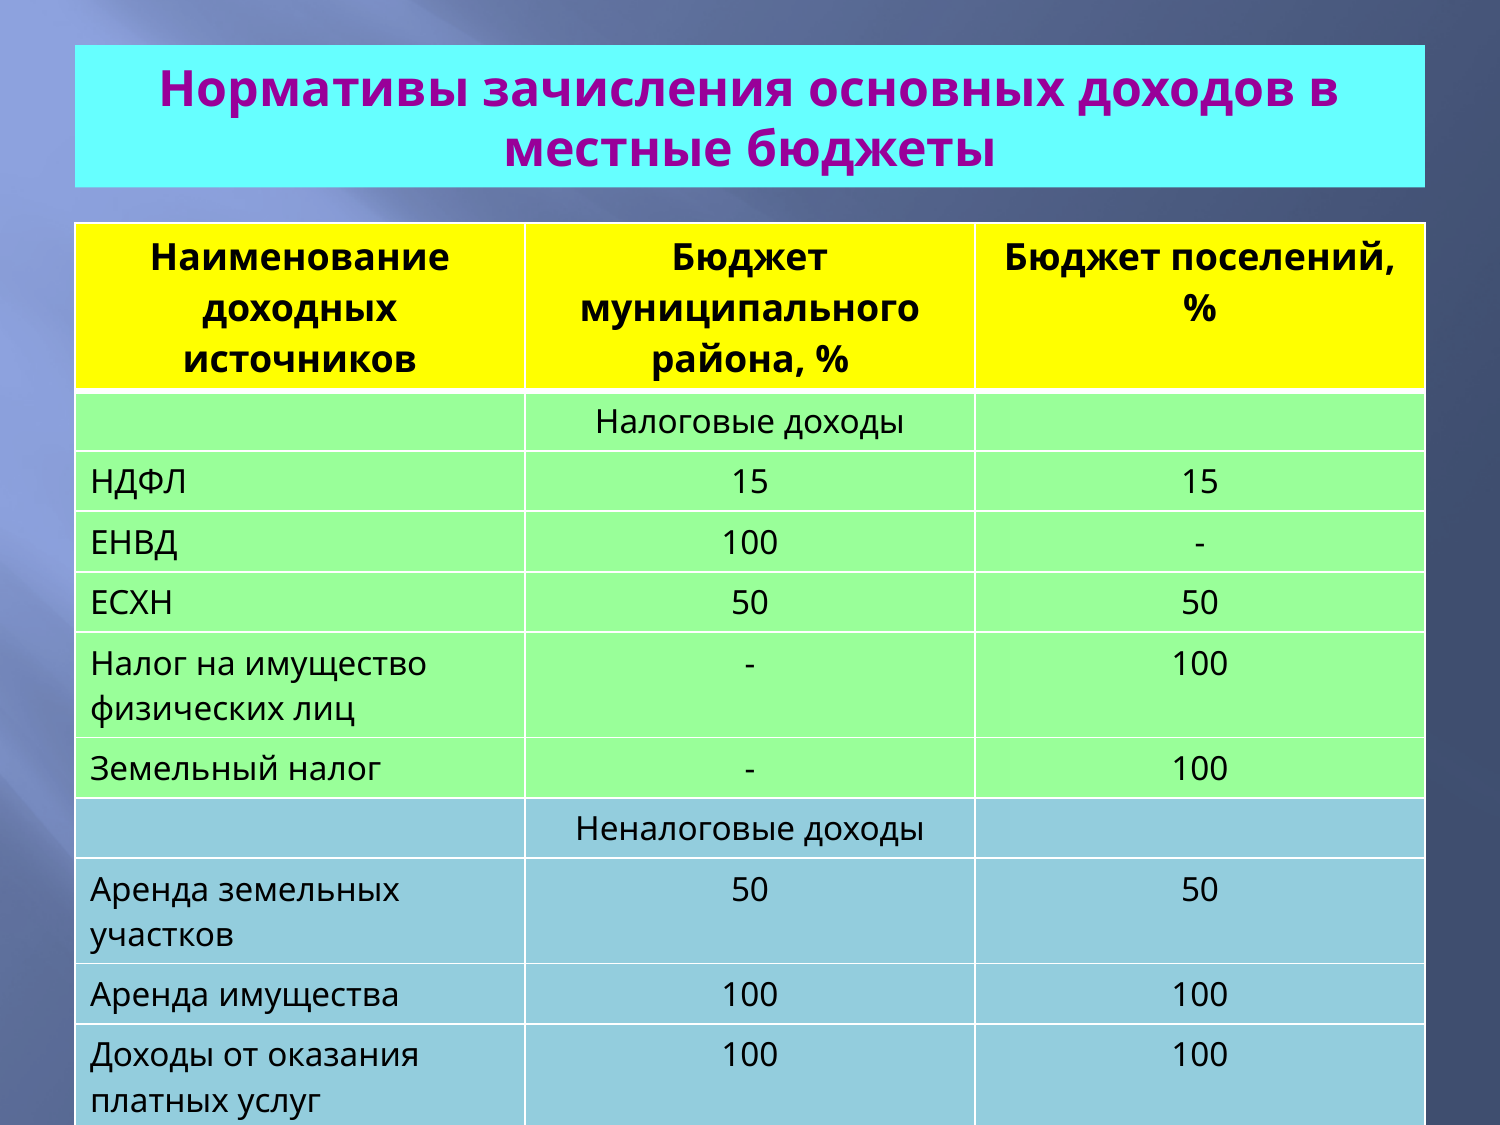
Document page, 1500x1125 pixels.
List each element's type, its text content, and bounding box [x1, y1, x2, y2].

table_cell Неналоговые доходы [526, 799, 974, 857]
table_cell [976, 799, 1424, 857]
table_cell [76, 394, 524, 450]
table_cell Аренда имущества [76, 964, 524, 1023]
table_cell ЕСХН [76, 573, 524, 631]
table_cell Земельный налог [76, 738, 524, 797]
table_header Бюджет муниципального района, % [526, 224, 974, 388]
table_cell ЕНВД [76, 512, 524, 571]
table_cell Налоговые доходы [526, 394, 974, 450]
table_cell 100 [976, 633, 1424, 737]
table_cell 100 [976, 964, 1424, 1023]
table_cell [76, 799, 524, 857]
table_cell НДФЛ [76, 452, 524, 510]
table_cell 100 [976, 1025, 1424, 1125]
title Нормативы зачисления основных доходов в местные бюджеты [75, 45, 1425, 188]
table_cell 100 [526, 1025, 974, 1125]
table_cell 15 [976, 452, 1424, 510]
table_cell [976, 394, 1424, 450]
table_cell Налог на имущество физических лиц [76, 633, 524, 737]
table_cell 50 [526, 859, 974, 963]
table_cell 100 [526, 964, 974, 1023]
table_cell - [976, 512, 1424, 571]
table_cell - [526, 633, 974, 737]
table_cell 50 [976, 859, 1424, 963]
table_cell Аренда земельных участков [76, 859, 524, 963]
table_cell Доходы от оказания платных услуг [76, 1025, 524, 1125]
table_cell 15 [526, 452, 974, 510]
table_header Наименование доходных источников [76, 224, 524, 388]
table_cell 100 [976, 738, 1424, 797]
table_cell 100 [526, 512, 974, 571]
table_cell - [526, 738, 974, 797]
table_cell 50 [526, 573, 974, 631]
table_cell 50 [976, 573, 1424, 631]
table_header Бюджет поселений,% [976, 224, 1424, 388]
